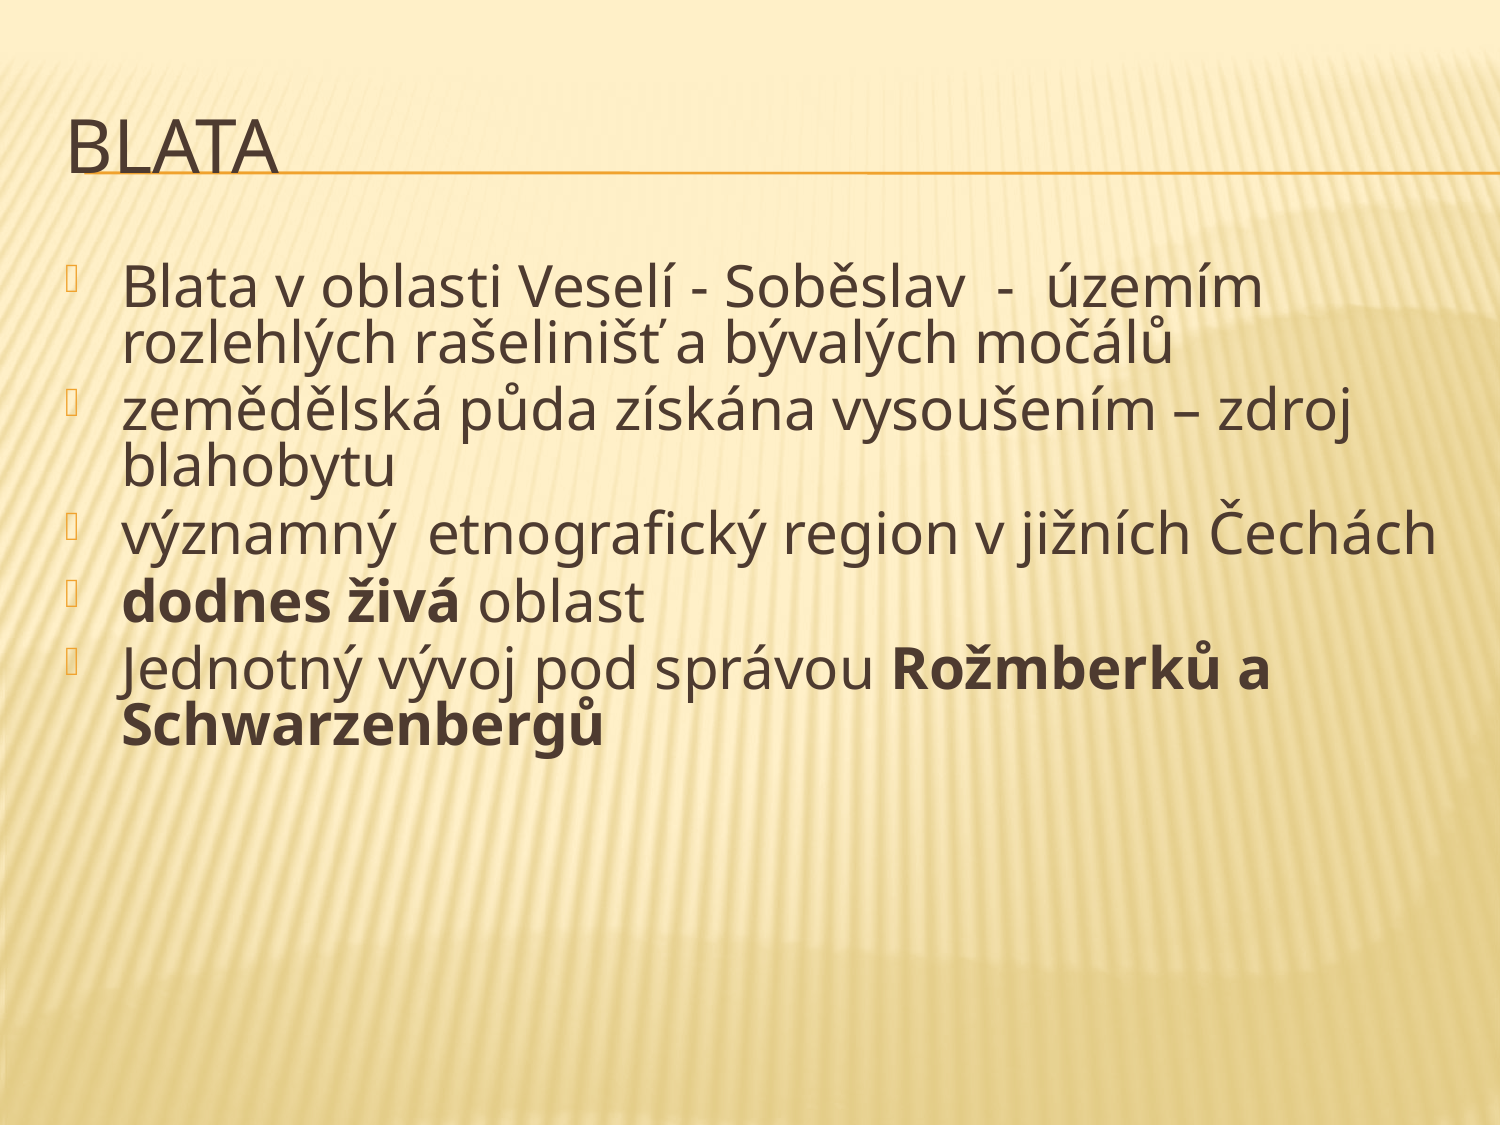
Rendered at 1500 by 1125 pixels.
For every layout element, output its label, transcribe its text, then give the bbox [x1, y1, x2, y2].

list Blata v oblasti Veselí - Soběslav - územím rozlehlých rašelinišť a bývalých močálů zemědělská půda získána vysoušením – zdroj blahobytu významný etnografický region v jižních Čechách dodnes živá oblast Jednotný vývoj pod správou Rožmberků a Schwarzenbergů [50, 254, 1475, 998]
title Blata [50, 75, 1475, 213]
